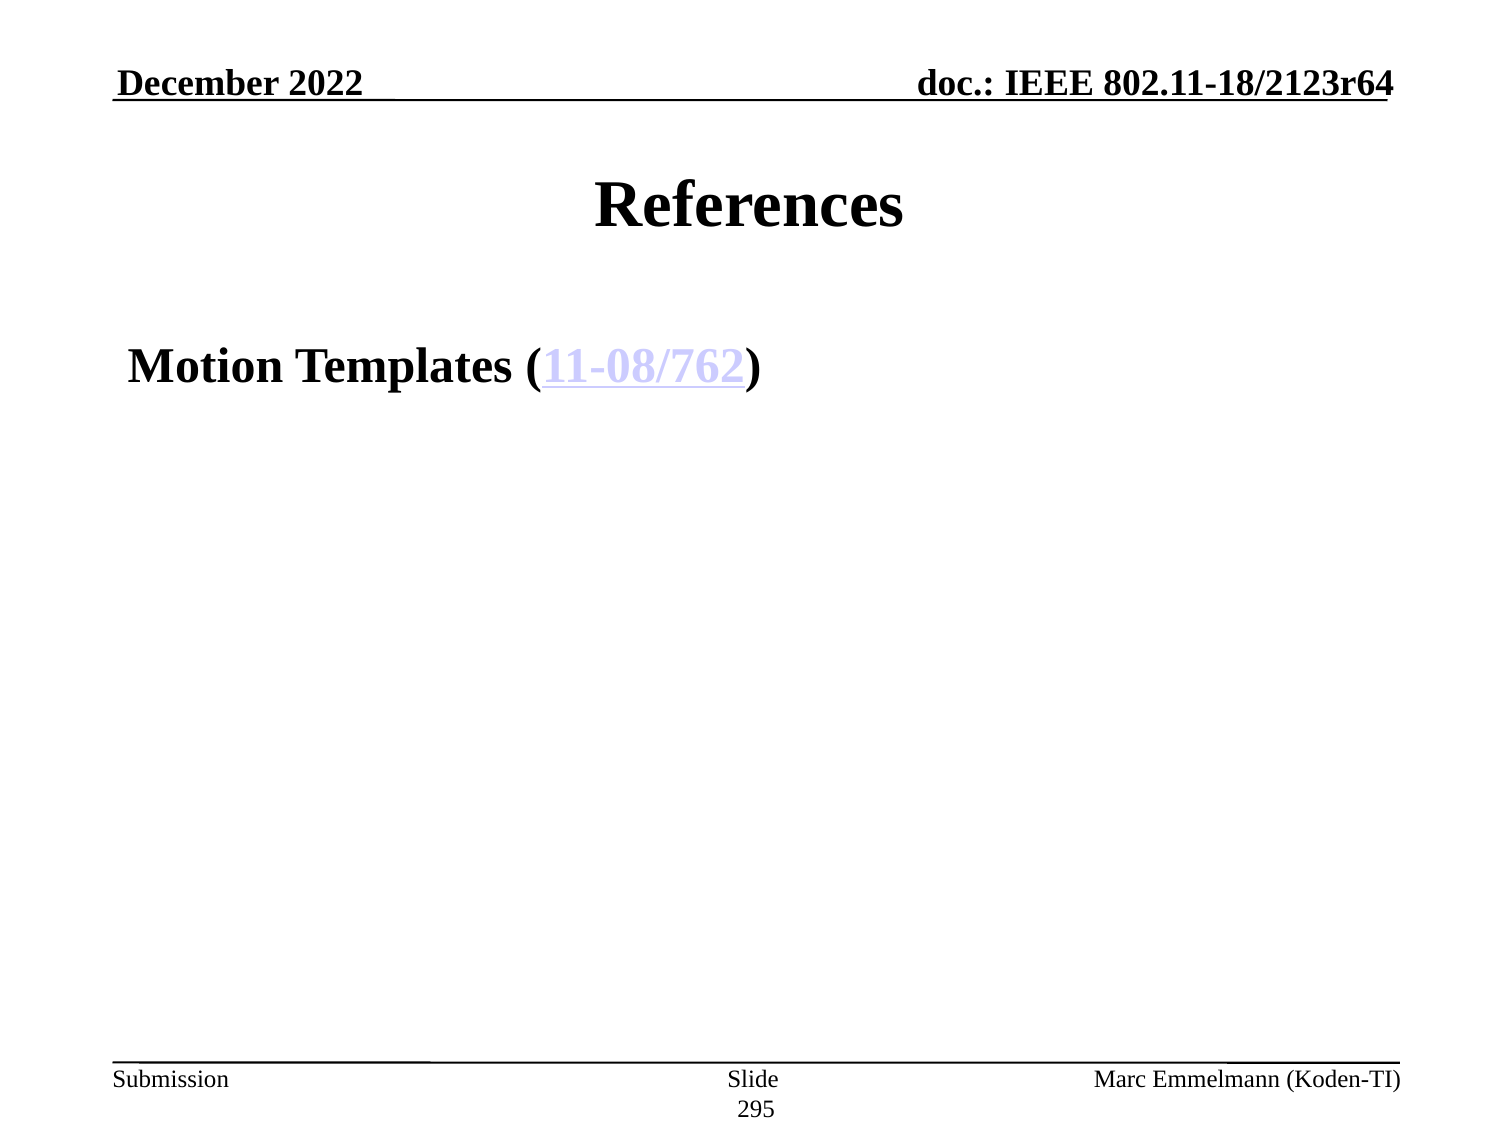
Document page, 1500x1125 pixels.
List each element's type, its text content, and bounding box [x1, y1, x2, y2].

footer Marc Emmelmann (Koden-TI) [1019, 1061, 1402, 1093]
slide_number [116, 58, 507, 104]
title References [112, 112, 1388, 288]
slide_number Slide 295 [712, 1061, 800, 1123]
list Motion Templates (11-08/762) [112, 324, 1388, 1016]
